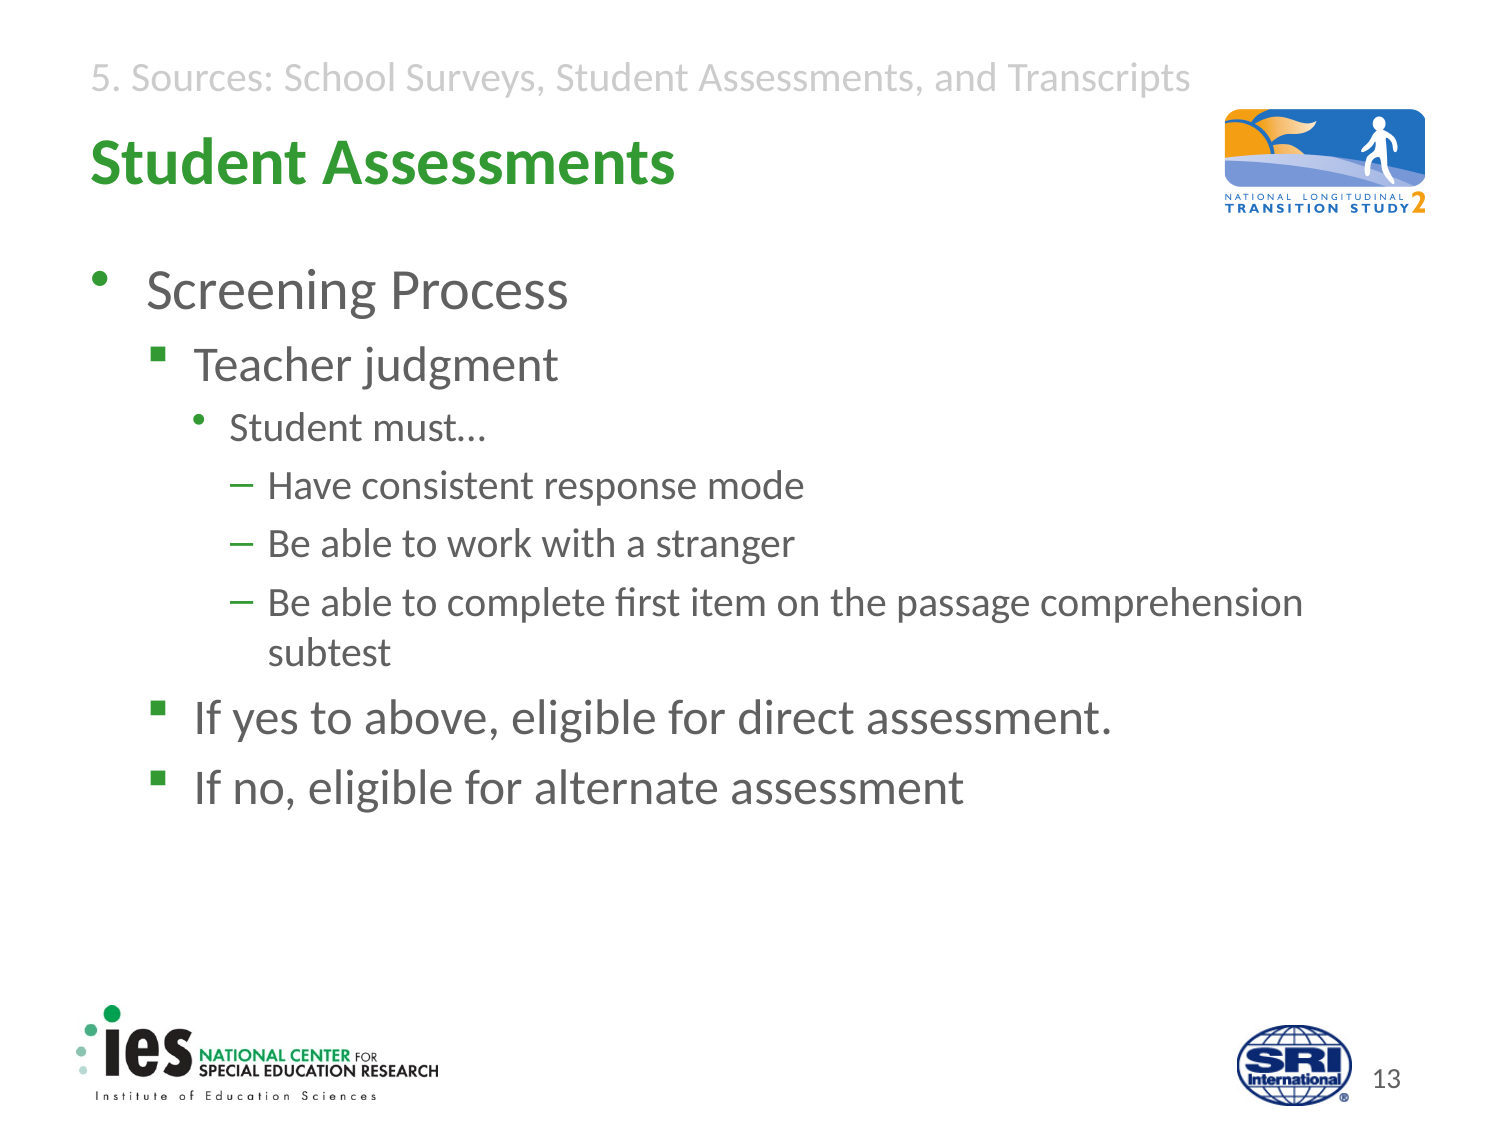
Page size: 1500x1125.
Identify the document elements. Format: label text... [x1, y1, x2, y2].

slide_number 12 [1312, 1051, 1417, 1125]
picture [1237, 1025, 1352, 1106]
picture [76, 1005, 438, 1100]
title Student Assessments [74, 90, 1426, 226]
list Screening Process Teacher judgment Student must… Have consistent response mode Be able to work with a stranger Be able to complete first item on the passage comprehension subtest If yes to above, eligible for direct assessment. If no, eligible for alternate assessment [74, 243, 1426, 987]
